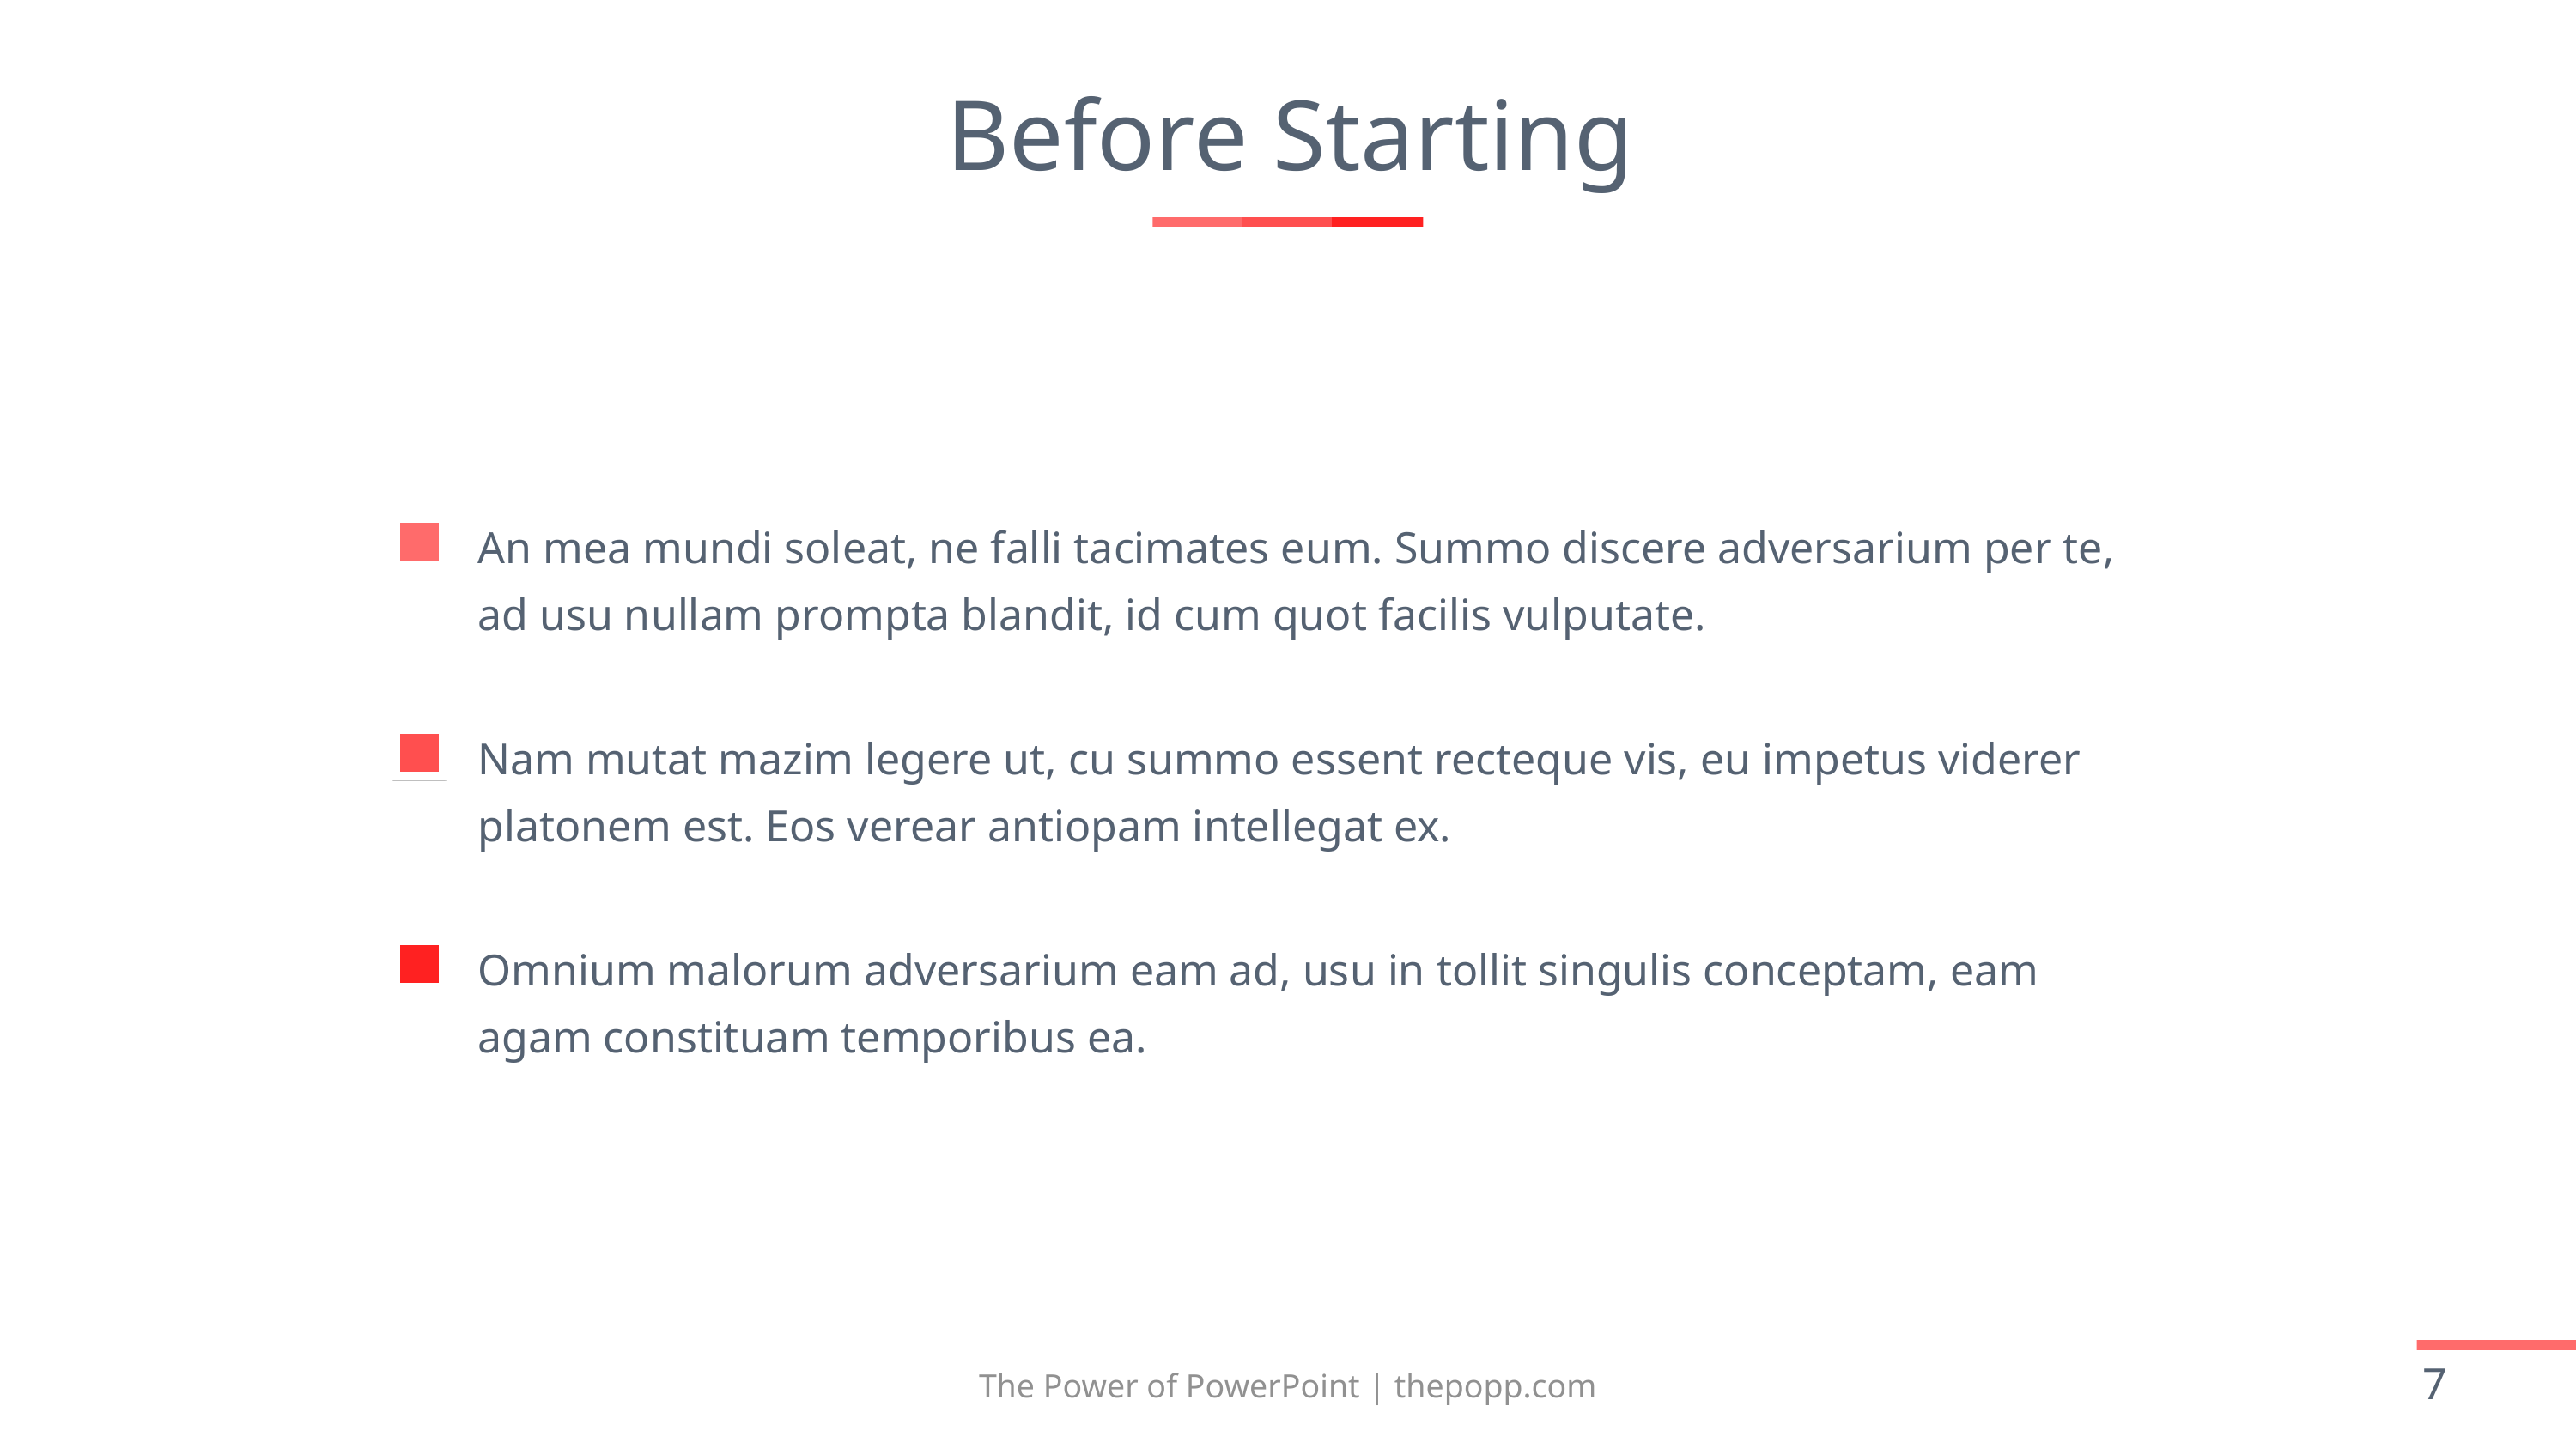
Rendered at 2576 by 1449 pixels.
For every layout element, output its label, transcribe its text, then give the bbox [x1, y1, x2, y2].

list Omnium malorum adversarium eam ad, usu in tollit singulis conceptam, eam agam constituam temporibus ea. [465, 920, 2147, 1094]
footer The Power of PowerPoint | thepopp.com [853, 1349, 1723, 1427]
list An mea mundi soleat, ne falli tacimates eum. Summo discere adversarium per te, ad usu nullam prompta blandit, id cum quot facilis vulputate. [465, 498, 2147, 671]
list Nam mutat mazim legere ut, cu summo essent recteque vis, eu impetus viderer platonem est. Eos verear antiopam intellegat ex. [465, 709, 2147, 882]
title Before Starting [69, 49, 2512, 230]
slide_number 7 [2409, 1351, 2576, 1421]
